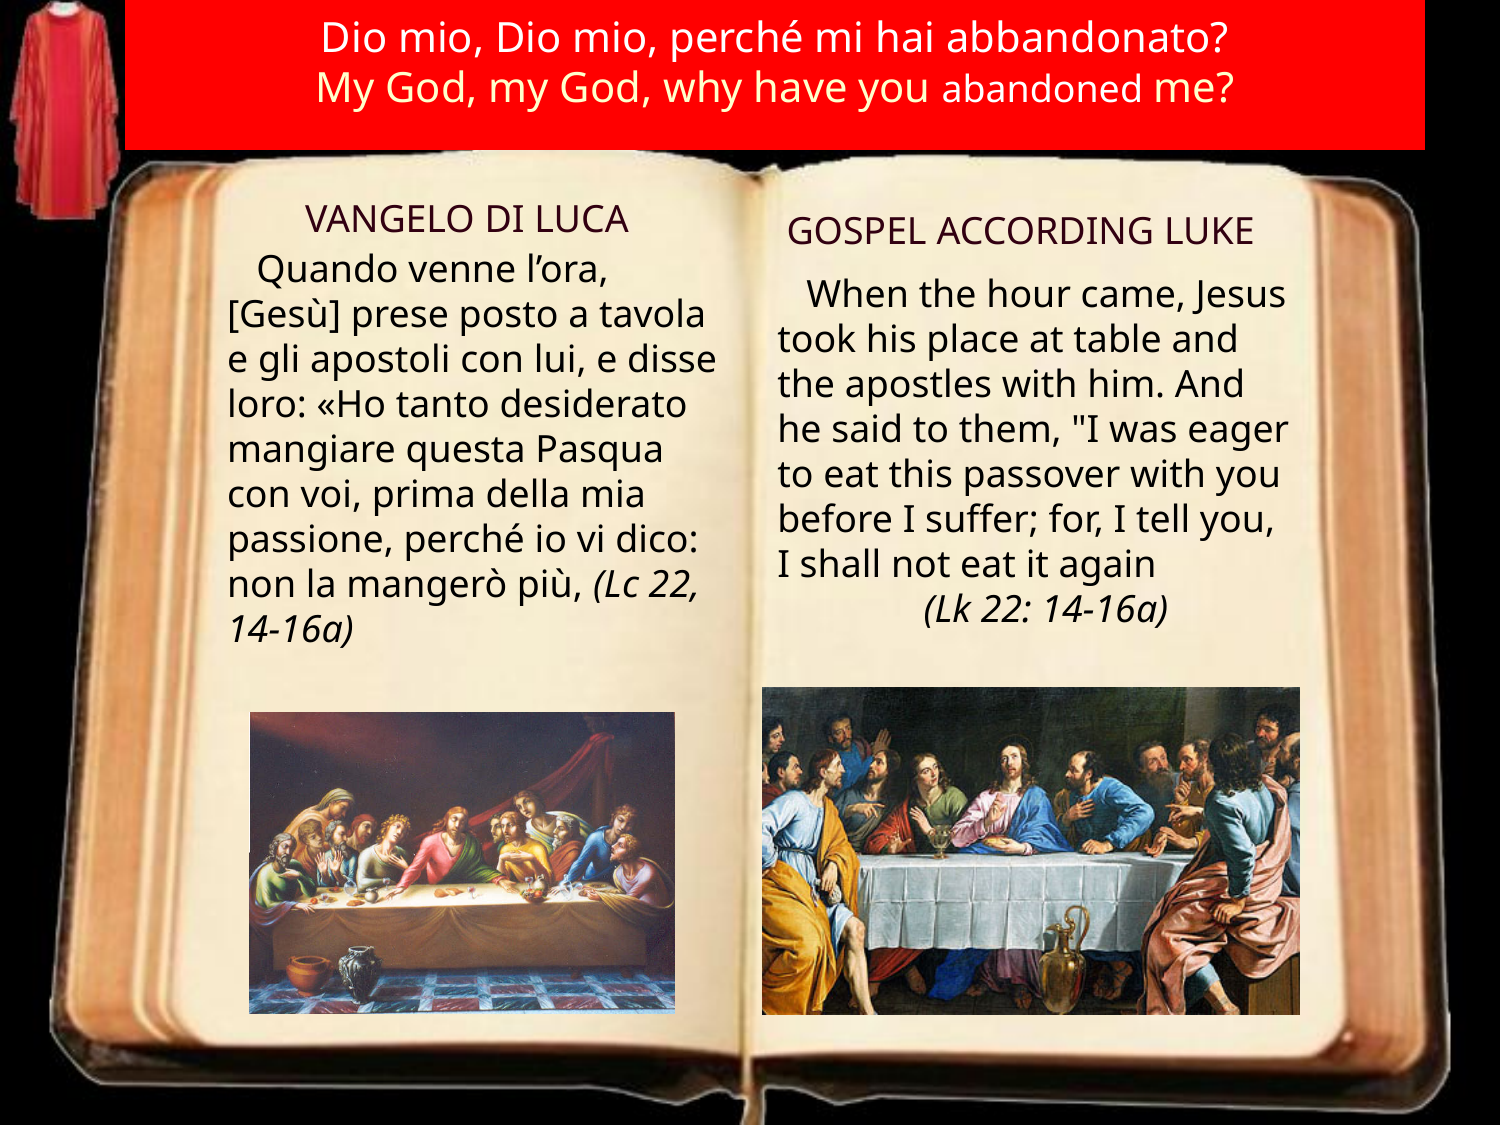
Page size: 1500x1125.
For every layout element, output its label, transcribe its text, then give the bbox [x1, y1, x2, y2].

picture [0, 0, 1500, 1125]
text_box When the hour came, Jesus took his place at table and the apostles with him. And he said to them, "I was eager to eat this passover with you before I suffer; for, I tell you, I shall not eat it again (Lk 22: 14-16a) [762, 262, 1313, 638]
text_box VANGELO DI LUCA [290, 187, 644, 237]
text_box GOSPEL ACCORDING LUKE [771, 199, 1270, 260]
title Dio mio, Dio mio, perché mi hai abbandonato? My God, my God, why have you abandoned me? [125, 0, 1425, 150]
text_box Quando venne l’ora, [Gesù] prese posto a tavola e gli apostoli con lui, e disse loro: «Ho tanto desiderato mangiare questa Pasqua con voi, prima della mia passione, perché io vi dico: non la mangerò più, (Lc 22, 14-16a) [212, 237, 738, 658]
